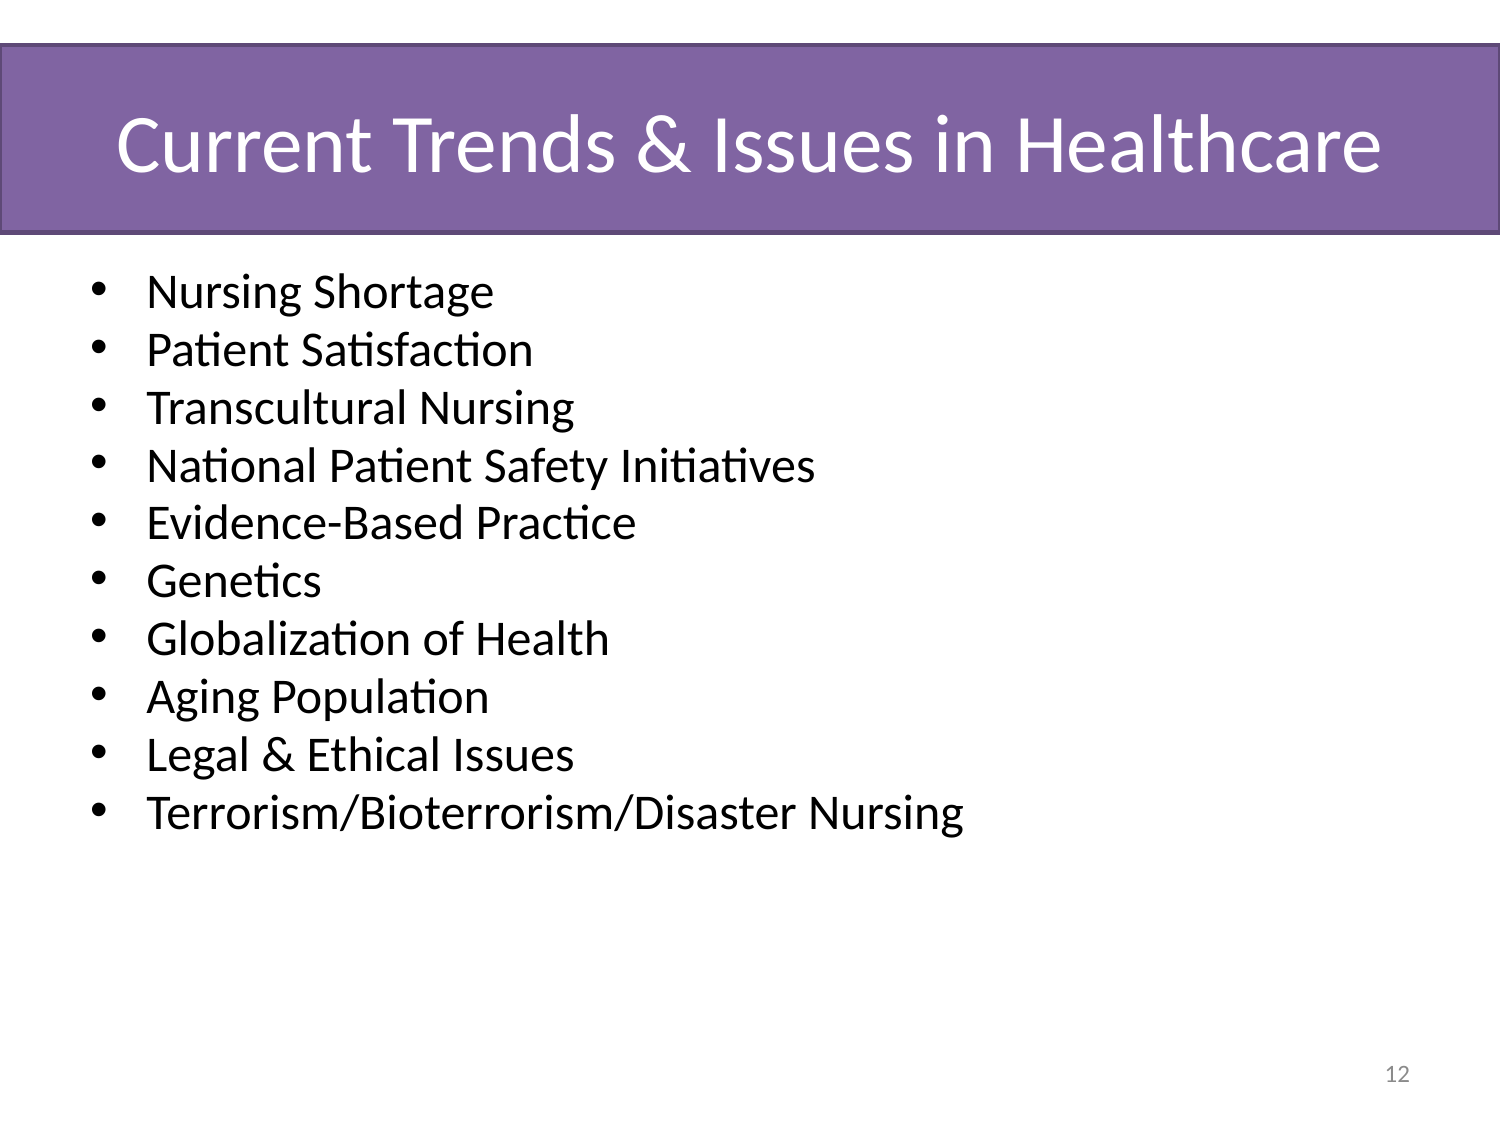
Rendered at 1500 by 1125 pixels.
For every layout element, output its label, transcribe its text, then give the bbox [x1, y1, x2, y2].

title Current Trends & Issues in Healthcare [0, 43, 1500, 235]
slide_number 12 [1074, 1042, 1425, 1103]
list Nursing Shortage Patient Satisfaction Transcultural Nursing National Patient Safety Initiatives Evidence-Based Practice Genetics Globalization of Health Aging Population Legal & Ethical Issues Terrorism/Bioterrorism/Disaster Nursing [75, 262, 1425, 1005]
